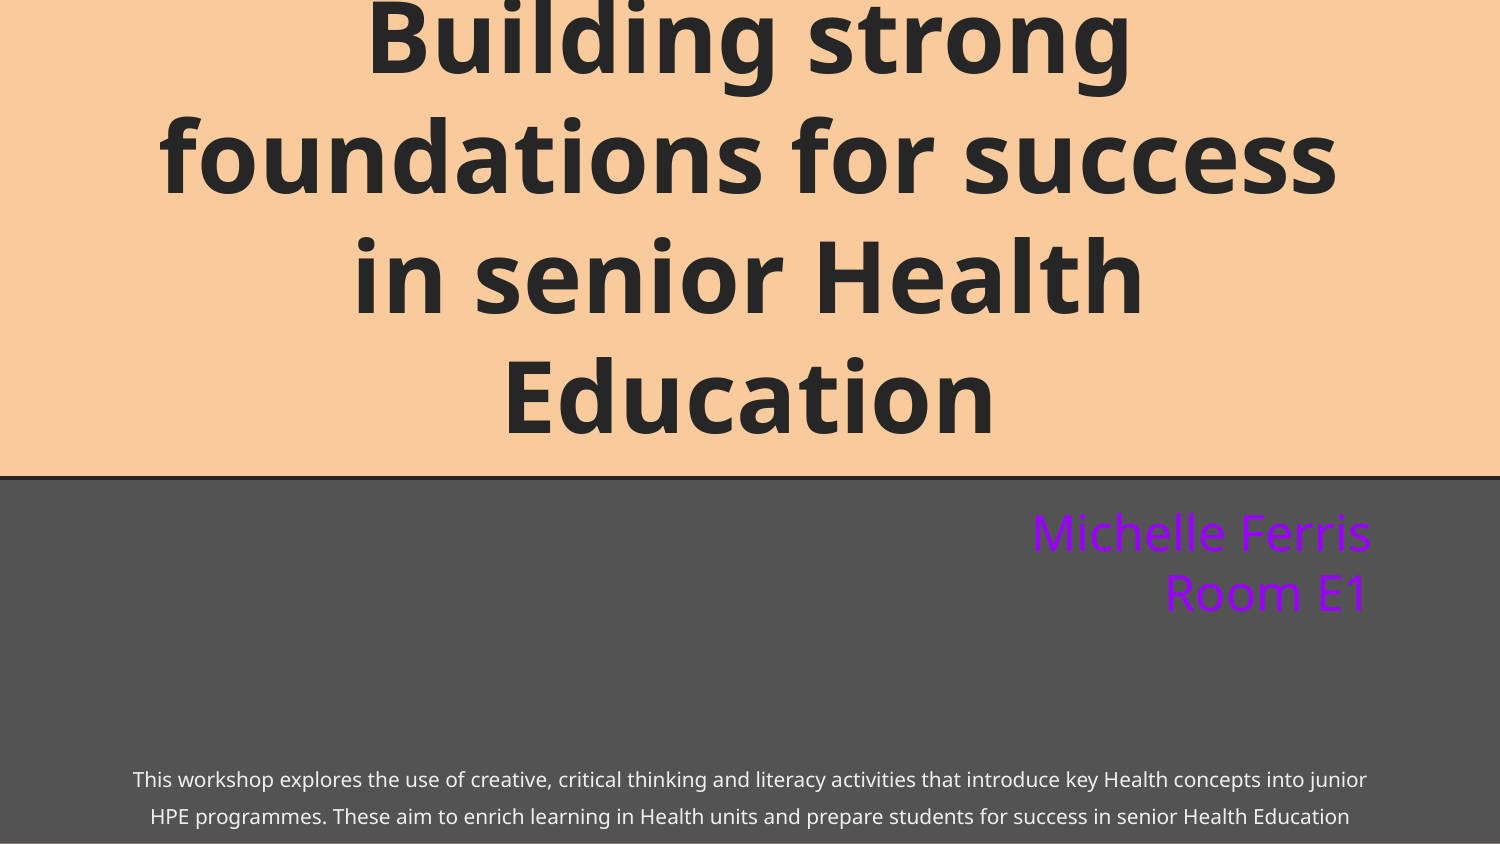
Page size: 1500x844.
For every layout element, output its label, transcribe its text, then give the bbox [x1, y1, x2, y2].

title Building strong foundations for success in senior Health Education [112, 265, 1388, 469]
subtitle Michelle Ferris Room E1 This workshop explores the use of creative, critical thinking and literacy activities that introduce key Health concepts into junior HPE programmes. These aim to enrich learning in Health units and prepare students for success in senior Health Education [112, 486, 1388, 642]
